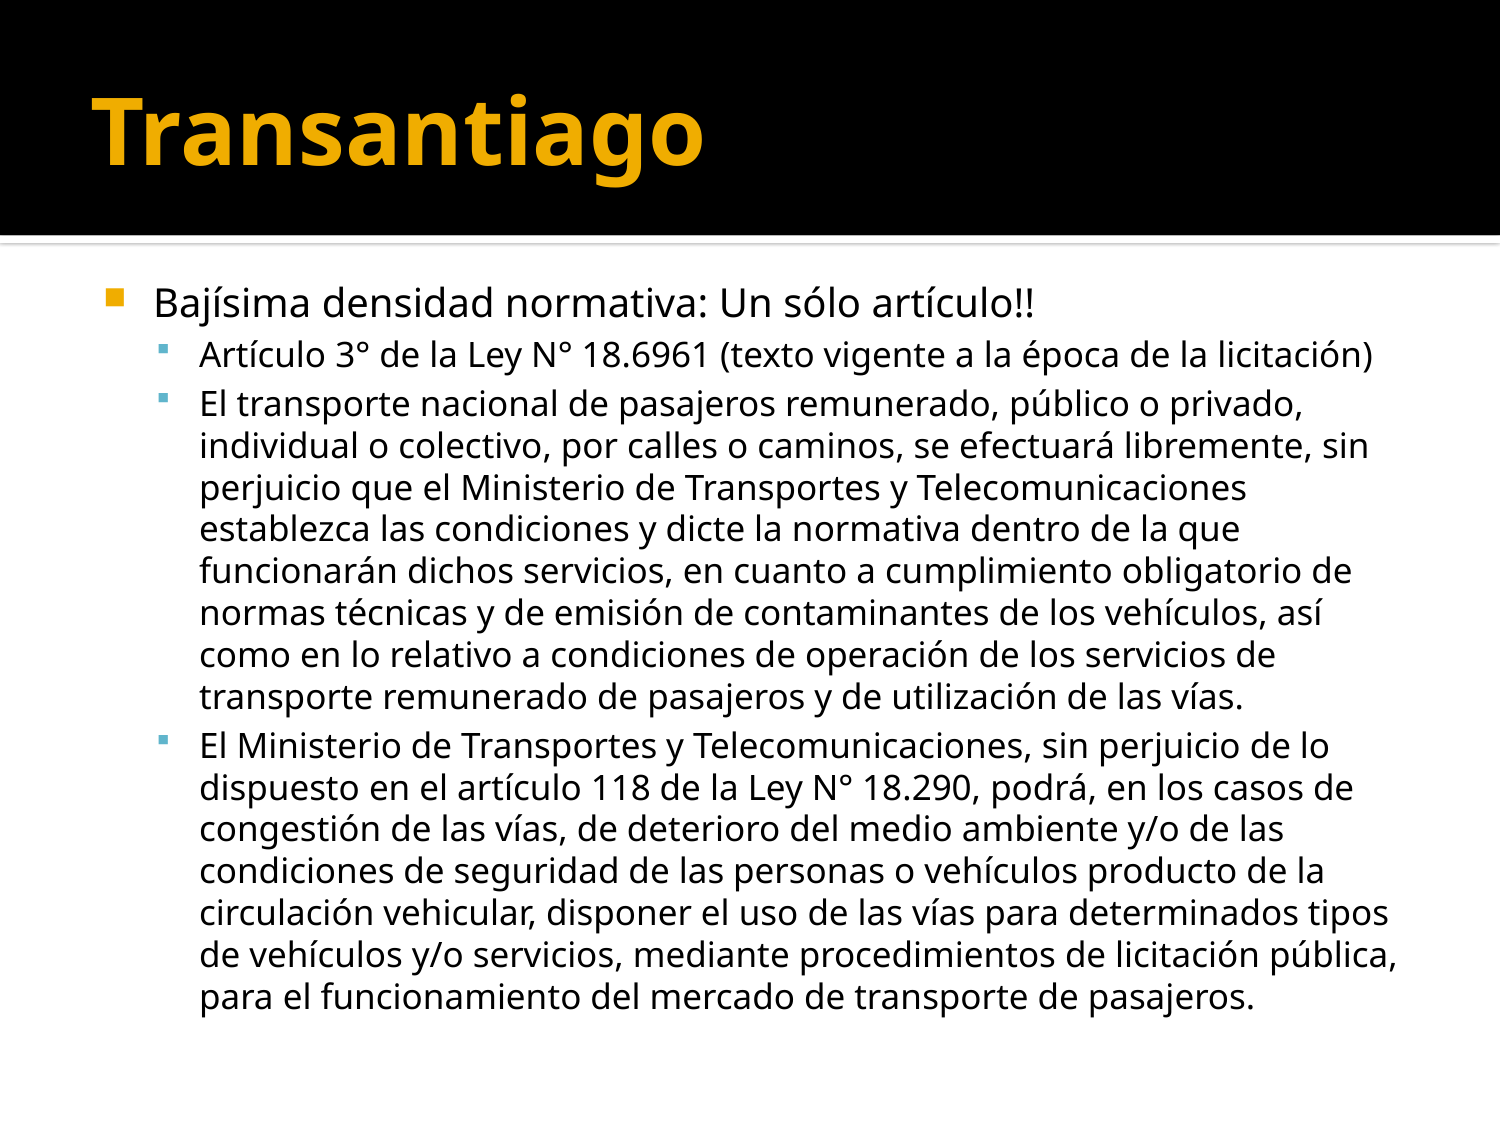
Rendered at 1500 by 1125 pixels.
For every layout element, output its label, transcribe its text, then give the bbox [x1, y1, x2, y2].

title Transantiago [75, 25, 1425, 231]
list Bajísima densidad normativa: Un sólo artículo!! Artículo 3° de la Ley N° 18.6961 (texto vigente a la época de la licitación) El transporte nacional de pasajeros remunerado, público o privado, individual o colectivo, por calles o caminos, se efectuará libremente, sin perjuicio que el Ministerio de Transportes y Telecomunicaciones establezca las condiciones y dicte la normativa dentro de la que funcionarán dichos servicios, en cuanto a cumplimiento obligatorio de normas técnicas y de emisión de contaminantes de los vehículos, así como en lo relativo a condiciones de operación de los servicios de transporte remunerado de pasajeros y de utilización de las vías. El Ministerio de Transportes y Telecomunicaciones, sin perjuicio de lo dispuesto en el artículo 118 de la Ley N° 18.290, podrá, en los casos de congestión de las vías, de deterioro del medio ambiente y/o de las condiciones de seguridad de las personas o vehículos producto de la circulación vehicular, disponer el uso de las vías para determinados tipos de vehículos y/o servicios, mediante procedimientos de licitación pública, para el funcionamiento del mercado de transporte de pasajeros. [75, 262, 1425, 1072]
